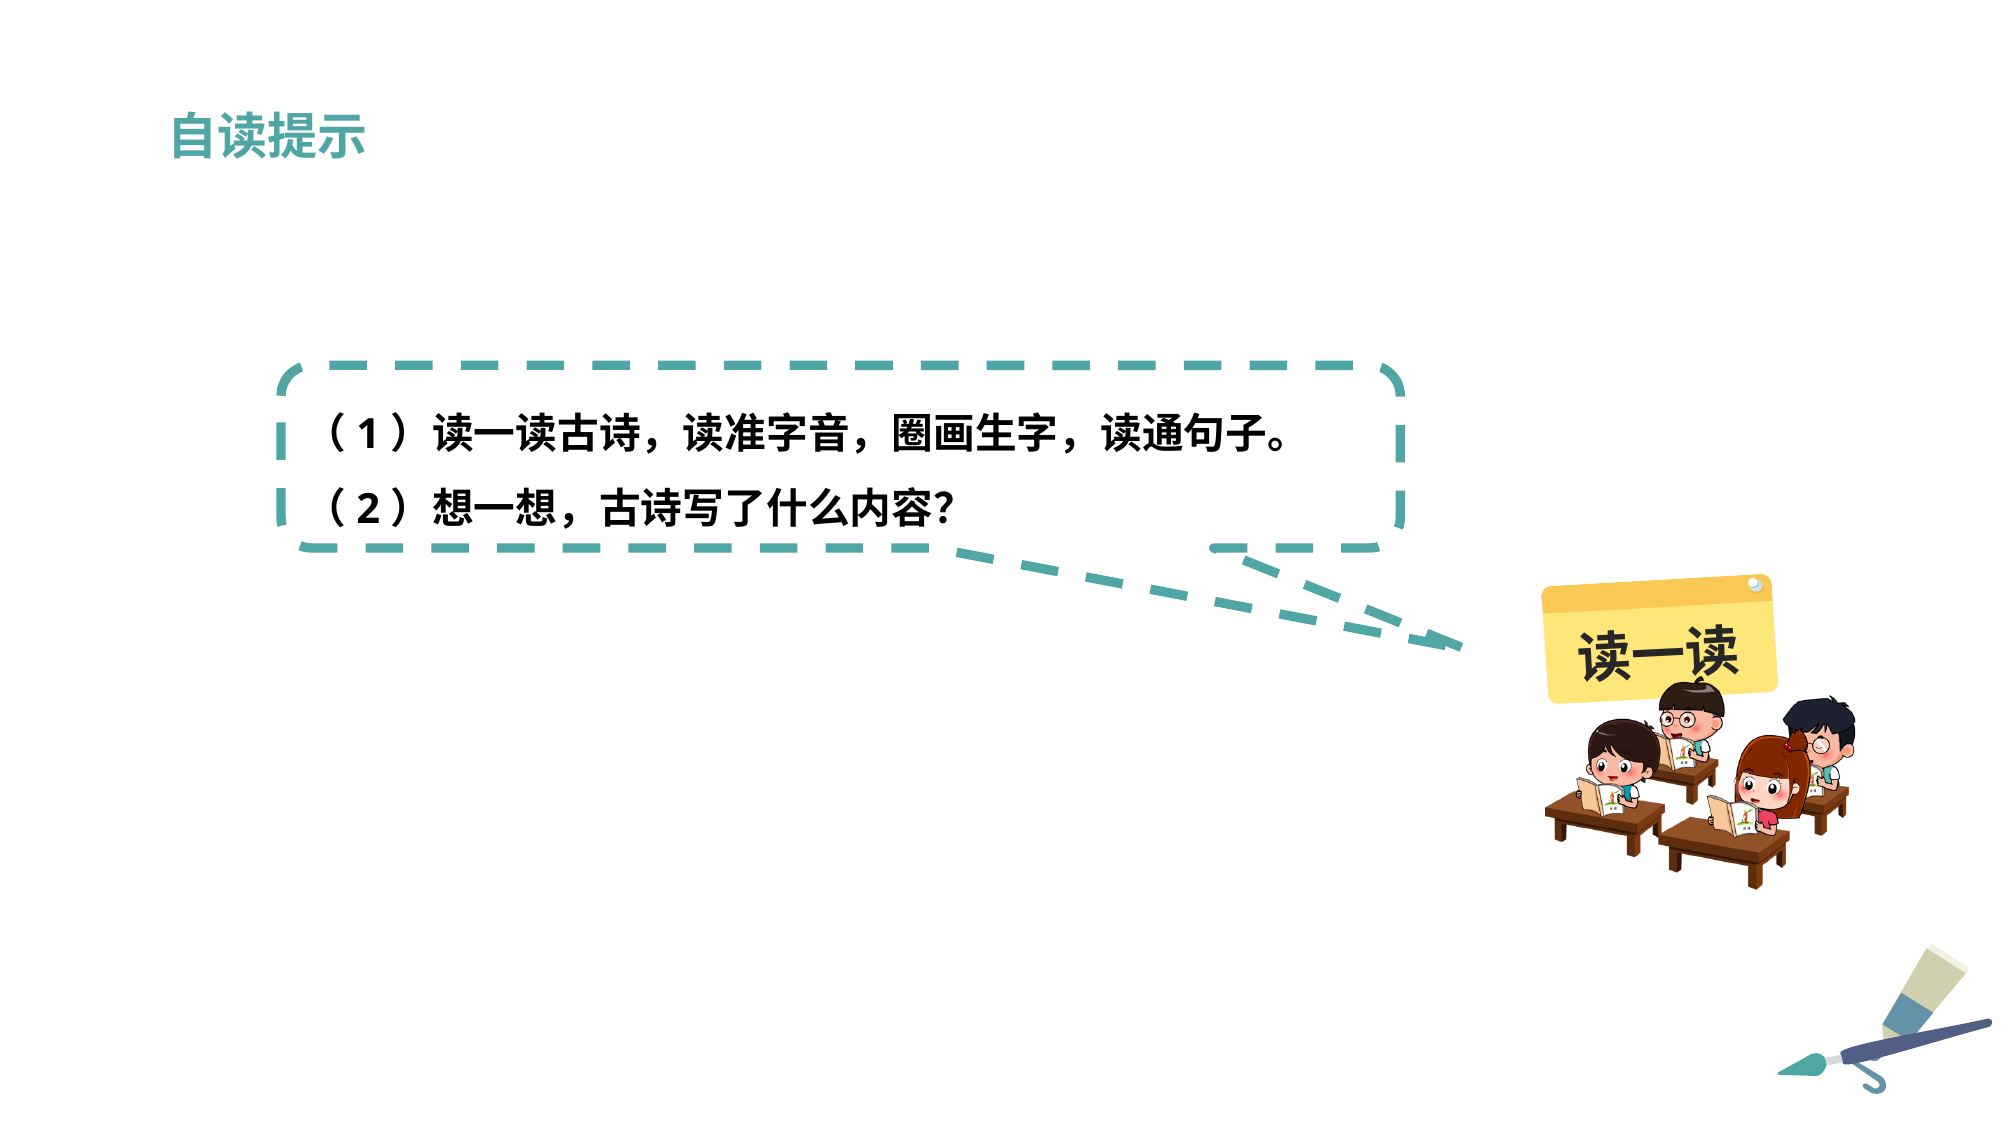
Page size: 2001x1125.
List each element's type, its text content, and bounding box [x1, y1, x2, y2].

picture [1541, 574, 1859, 925]
text_box 自读提示 [152, 97, 383, 172]
text_box （1）读一读古诗，读准字音，圈画生字，读通句子。 （2）想一想，古诗写了什么内容？ [280, 365, 1468, 650]
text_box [1811, 945, 1974, 1125]
